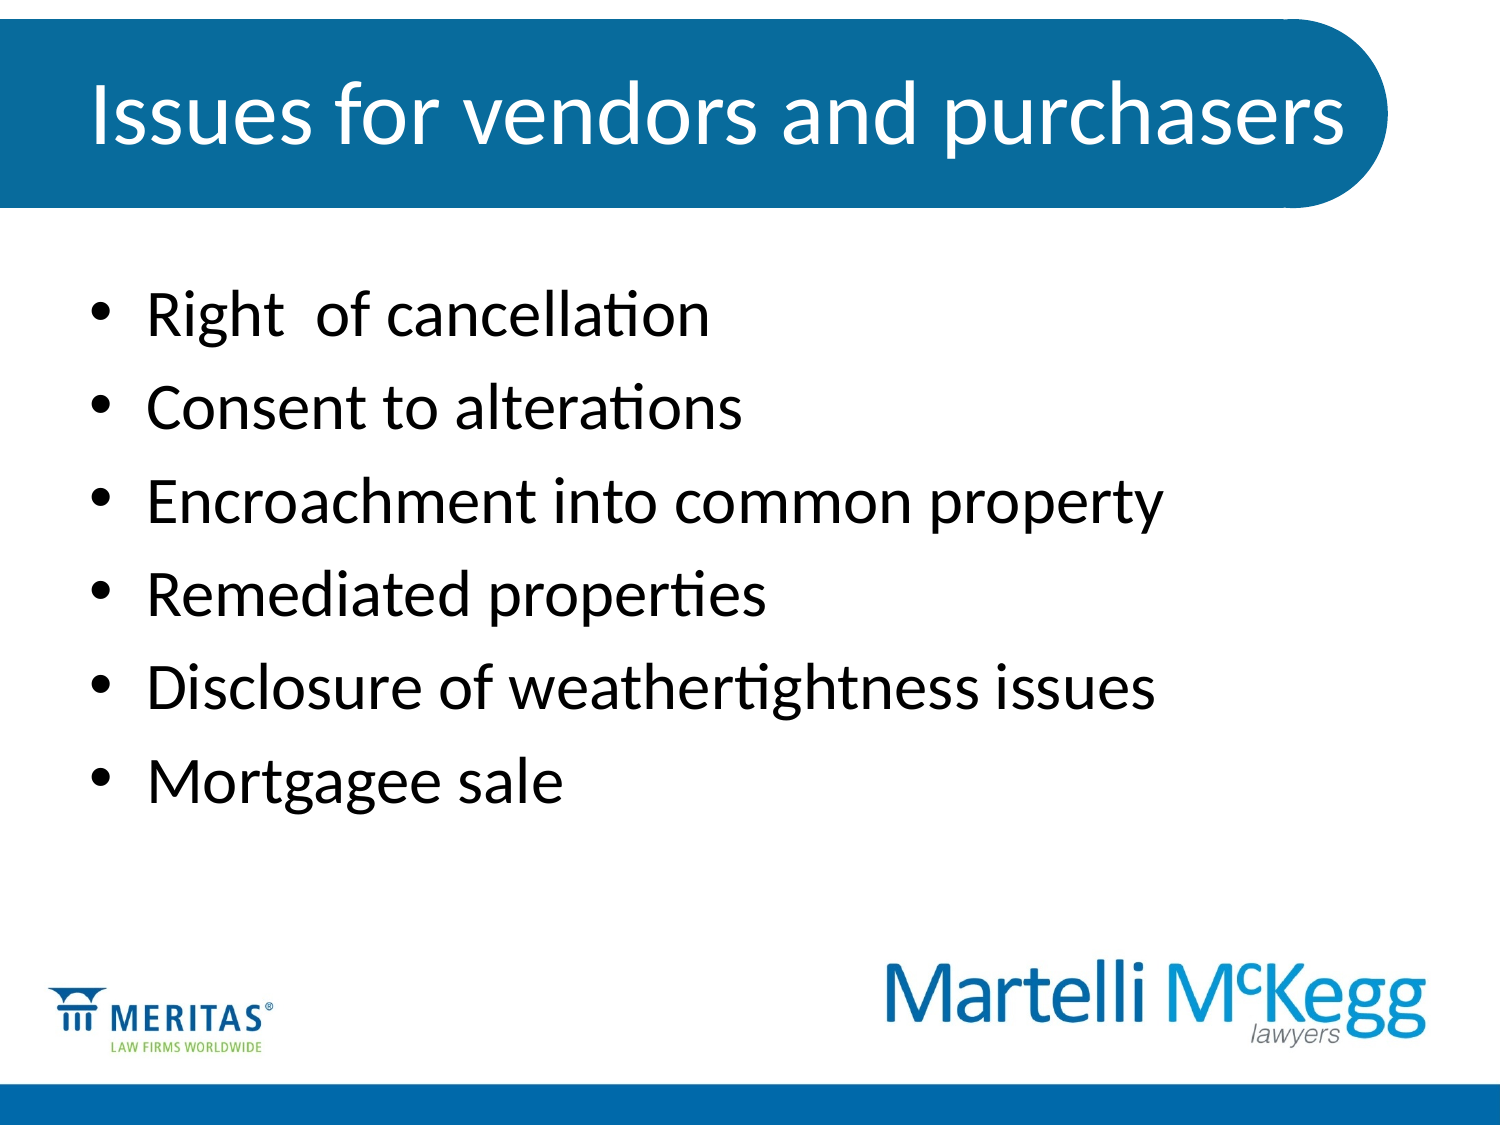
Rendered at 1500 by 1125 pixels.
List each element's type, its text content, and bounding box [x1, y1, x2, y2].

list Right of cancellation Consent to alterations Encroachment into common property Remediated properties Disclosure of weathertightness issues Mortgagee sale [75, 262, 1425, 1005]
picture [0, 0, 1500, 1125]
title Issues for vendors and purchasers [75, 45, 1425, 233]
